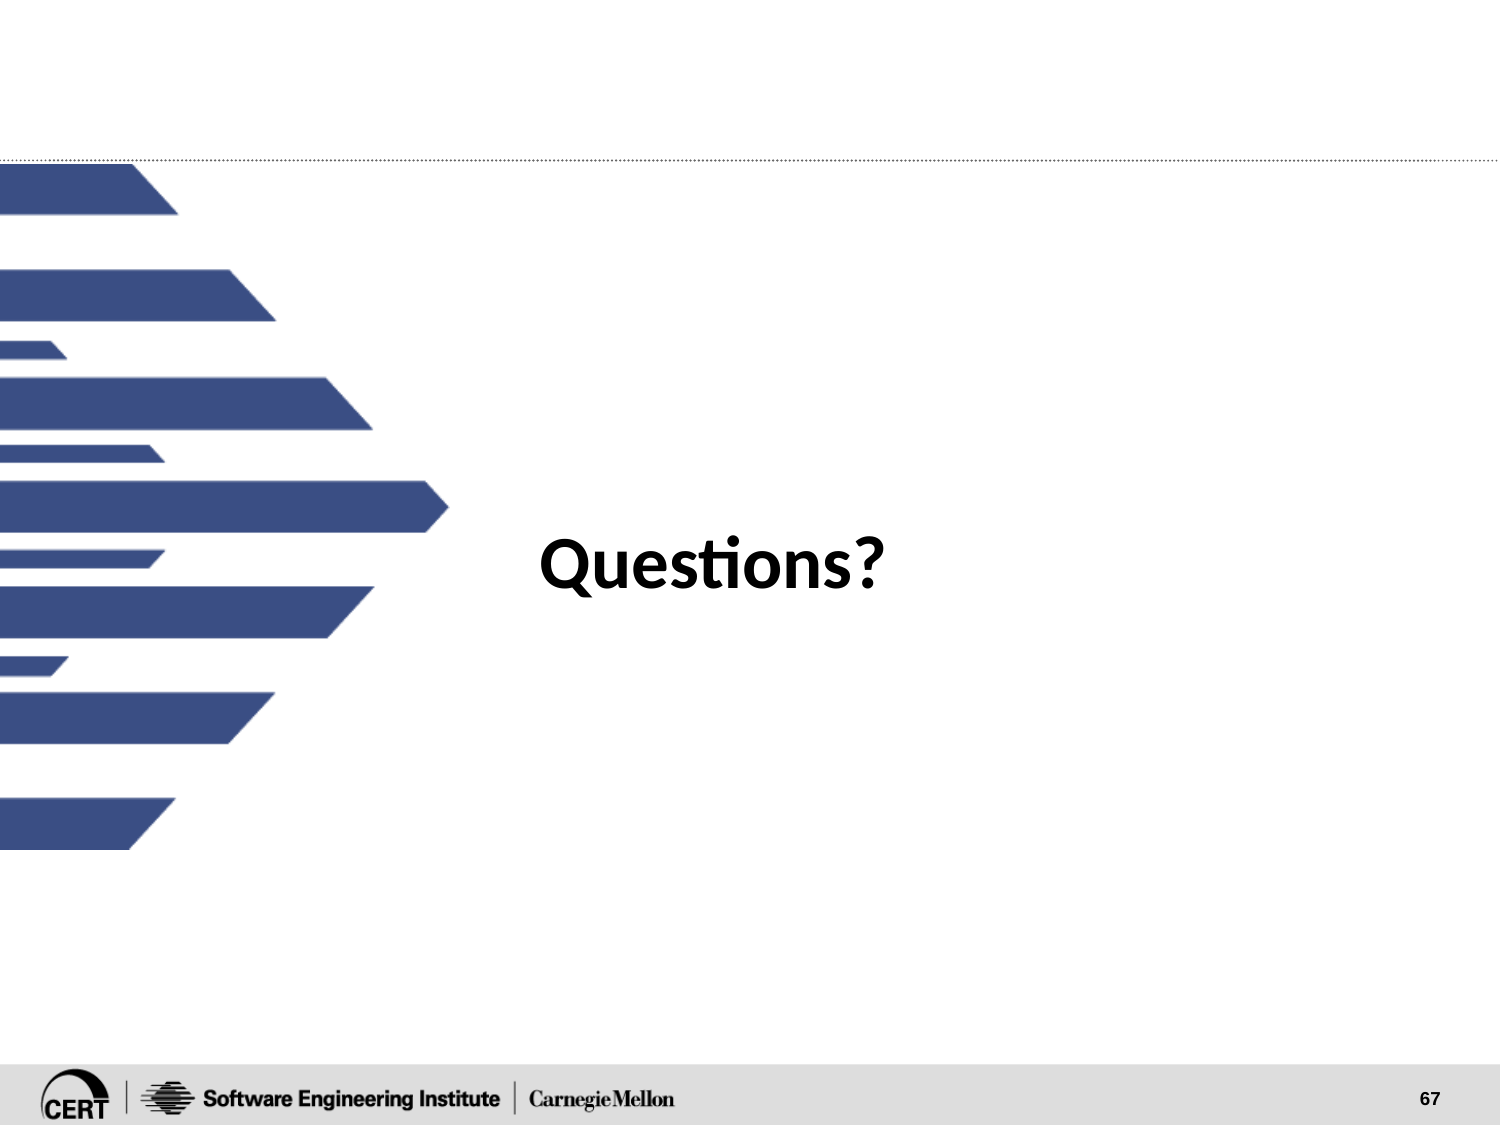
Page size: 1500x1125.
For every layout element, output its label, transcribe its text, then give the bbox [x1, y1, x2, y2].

picture [24, 1065, 688, 1125]
picture [0, 164, 450, 851]
text_box Questions? [525, 399, 1475, 717]
